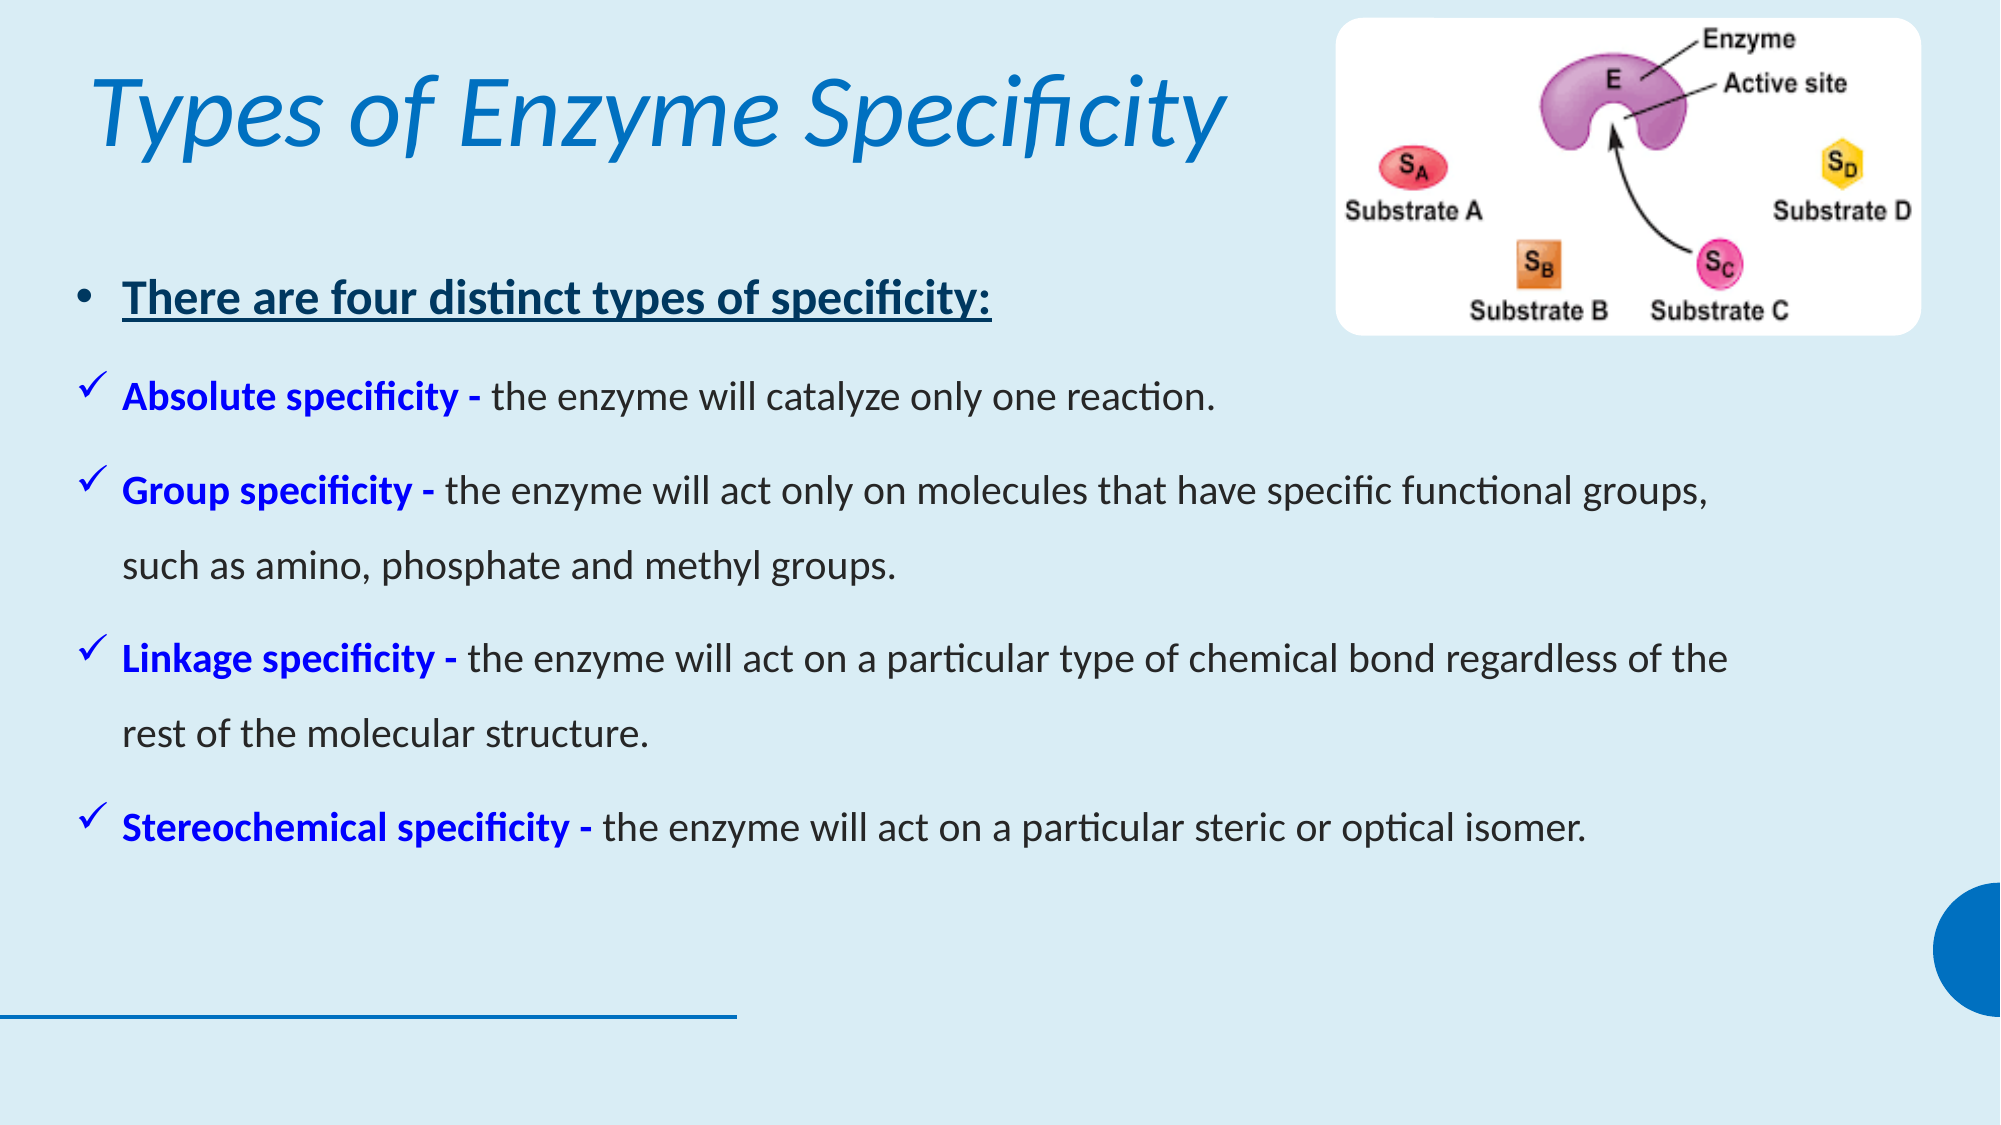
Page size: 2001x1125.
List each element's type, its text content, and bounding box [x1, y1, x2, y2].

title Types of Enzyme Specificity [74, 48, 1306, 227]
list There are four distinct types of specificity: Absolute specificity - the enzyme will catalyze only one reaction. Group specificity - the enzyme will act only on molecules that have specific functional groups, such as amino, phosphate and methyl groups. Linkage specificity - the enzyme will act on a particular type of chemical bond regardless of the rest of the molecular structure. Stereochemical specificity - the enzyme will act on a particular steric or optical isomer. [60, 227, 1790, 1125]
picture [1335, 17, 1922, 336]
